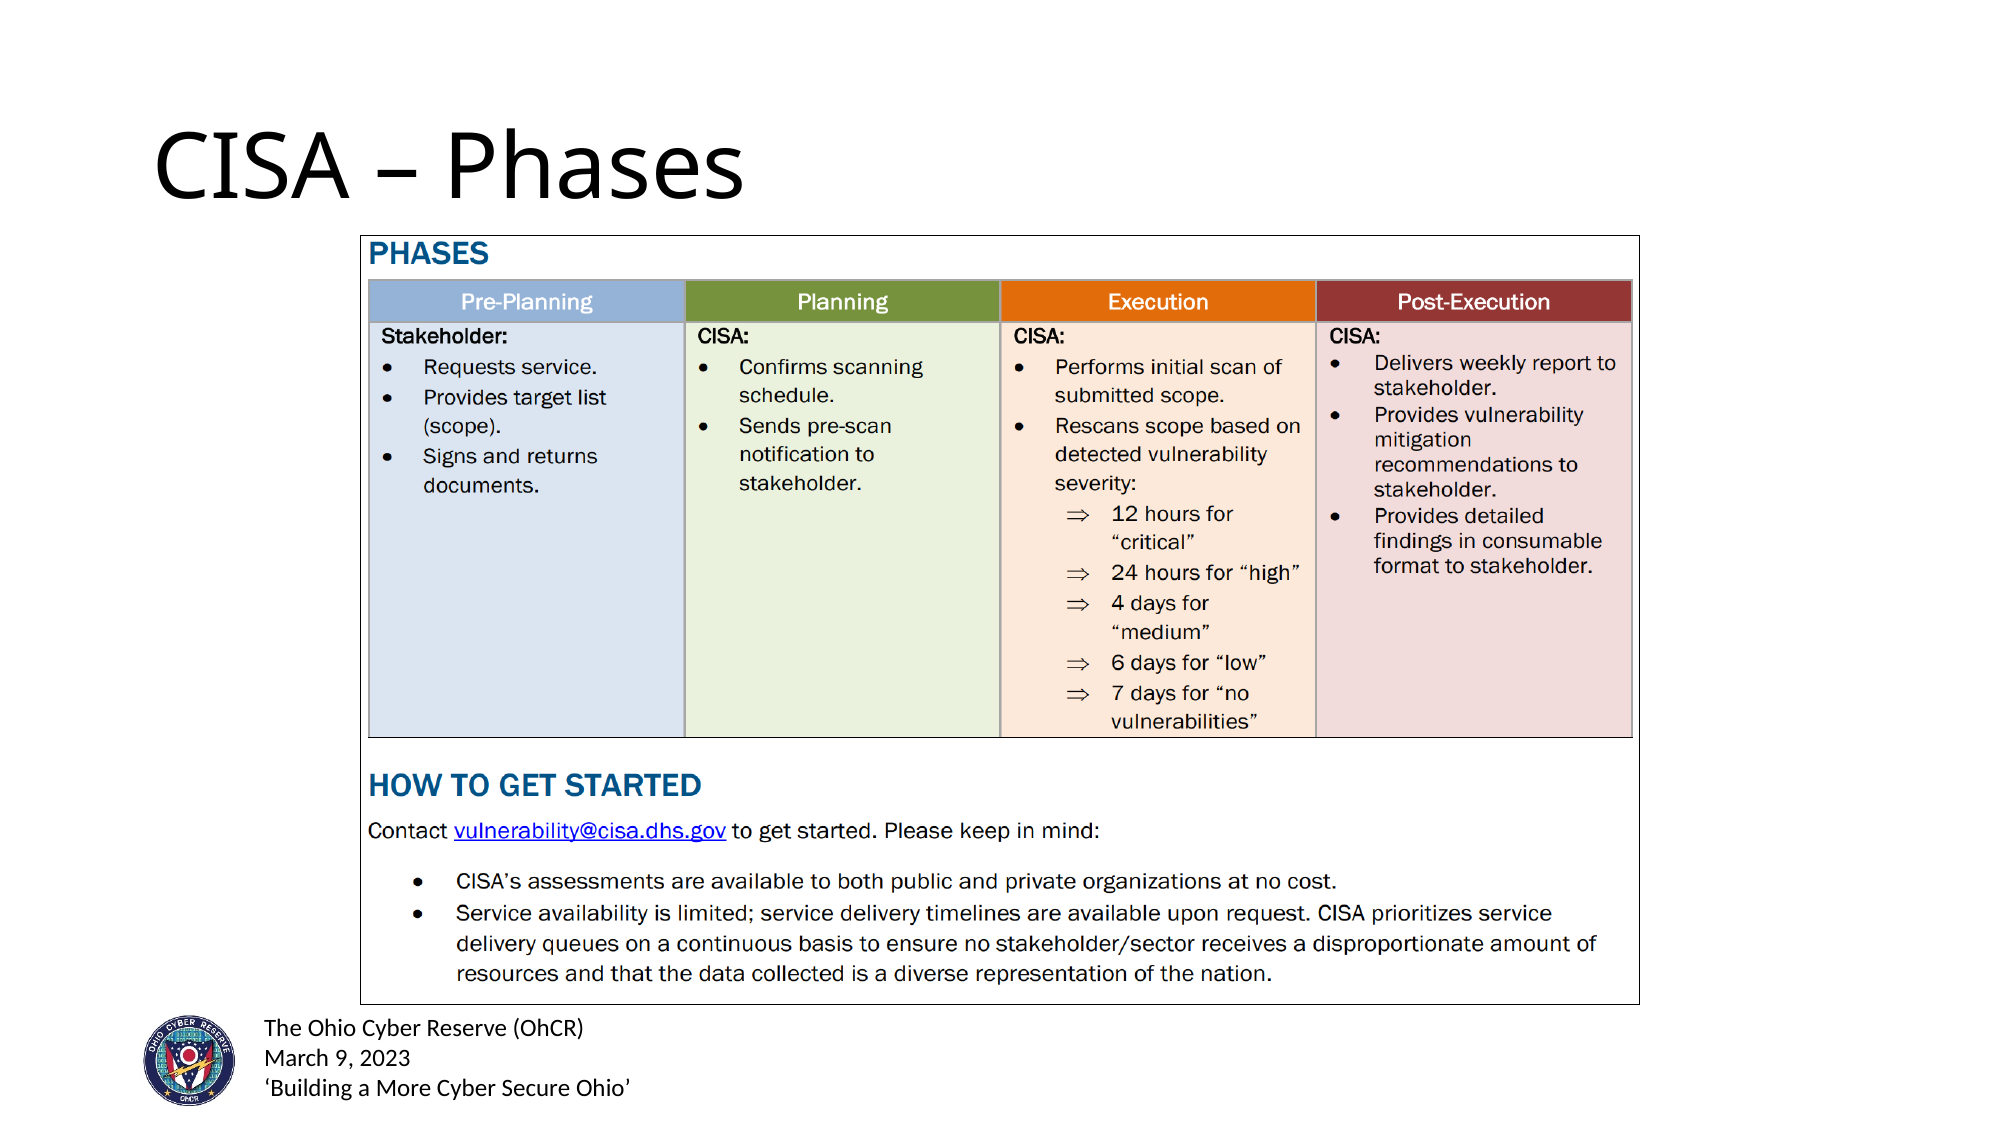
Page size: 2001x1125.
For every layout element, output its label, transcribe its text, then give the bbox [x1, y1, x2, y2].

title CISA – Phases [137, 59, 1863, 278]
picture [140, 1013, 238, 1108]
picture [360, 235, 1640, 1005]
text_box The Ohio Cyber Reserve (OhCR) March 9, 2023 ‘Building a More Cyber Secure Ohio’ [249, 1004, 647, 1109]
